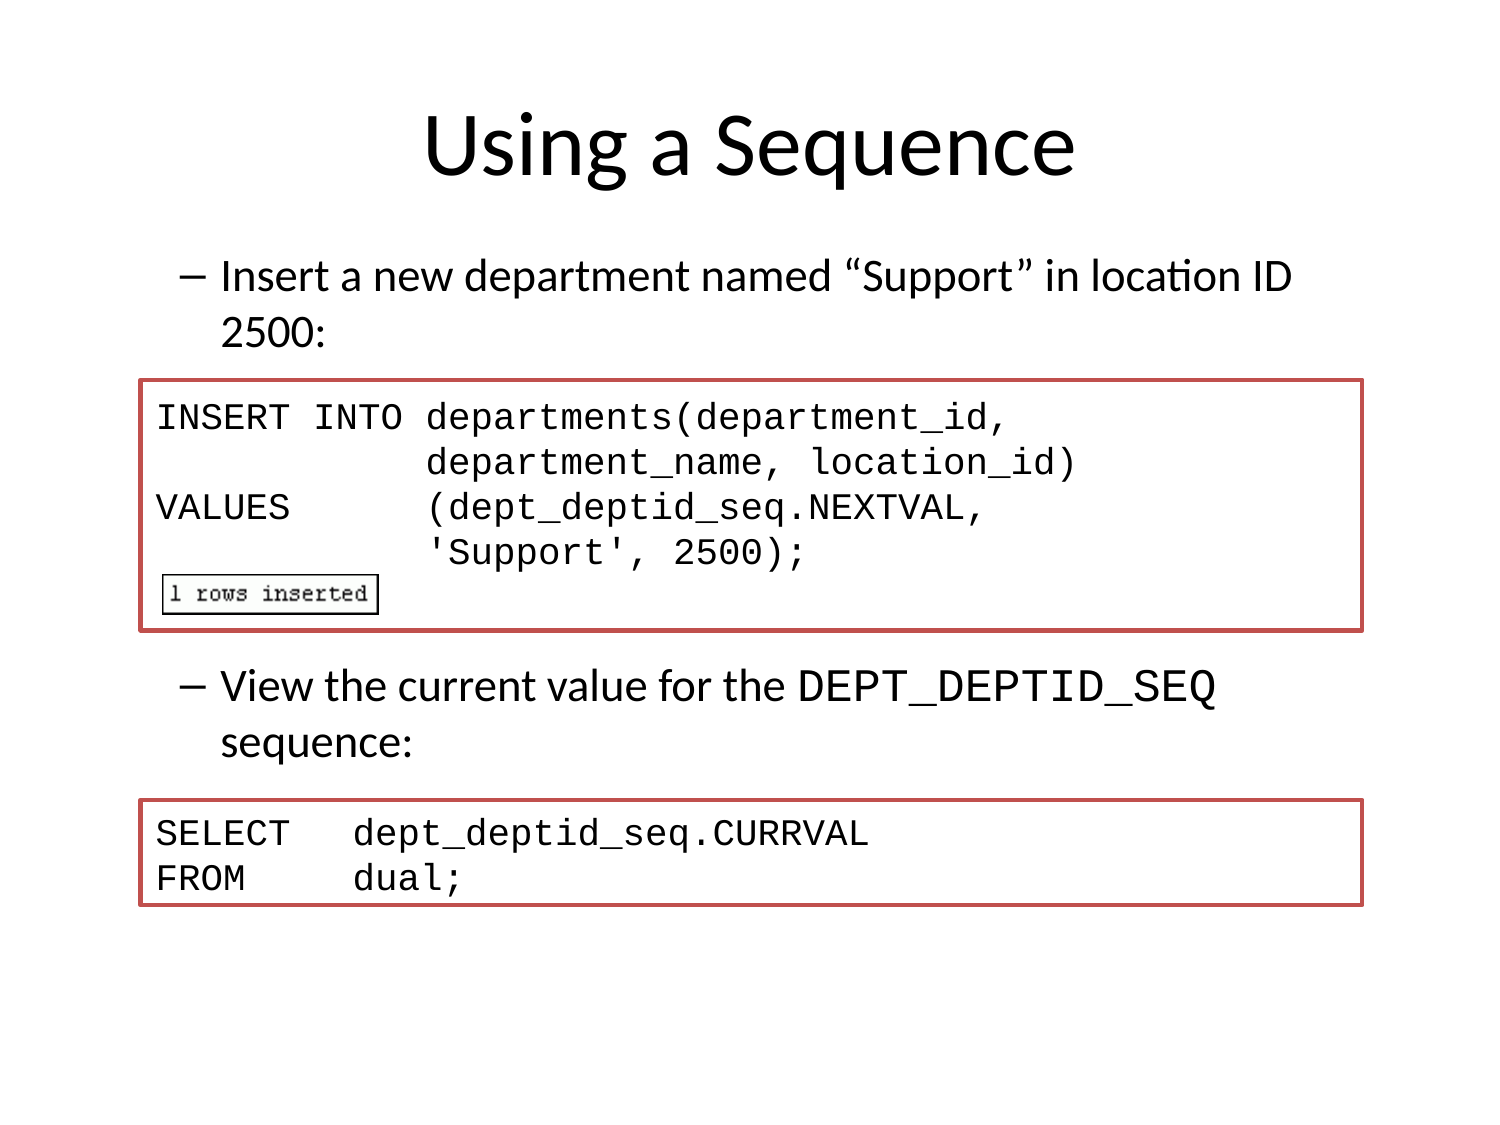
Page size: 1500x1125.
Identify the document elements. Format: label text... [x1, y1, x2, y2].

text_box SELECT dept_deptid_seq.CURRVAL FROM dual; [138, 798, 1364, 907]
text_box INSERT INTO departments(department_id, department_name, location_id) VALUES (dept_deptid_seq.NEXTVAL, 'Support', 2500); [138, 378, 1364, 633]
title Using a Sequence [75, 45, 1425, 233]
list Insert a new department named “Support” in location ID 2500: View the current value for the DEPT_DEPTID_SEQ sequence: [99, 237, 1399, 779]
picture [162, 574, 379, 615]
